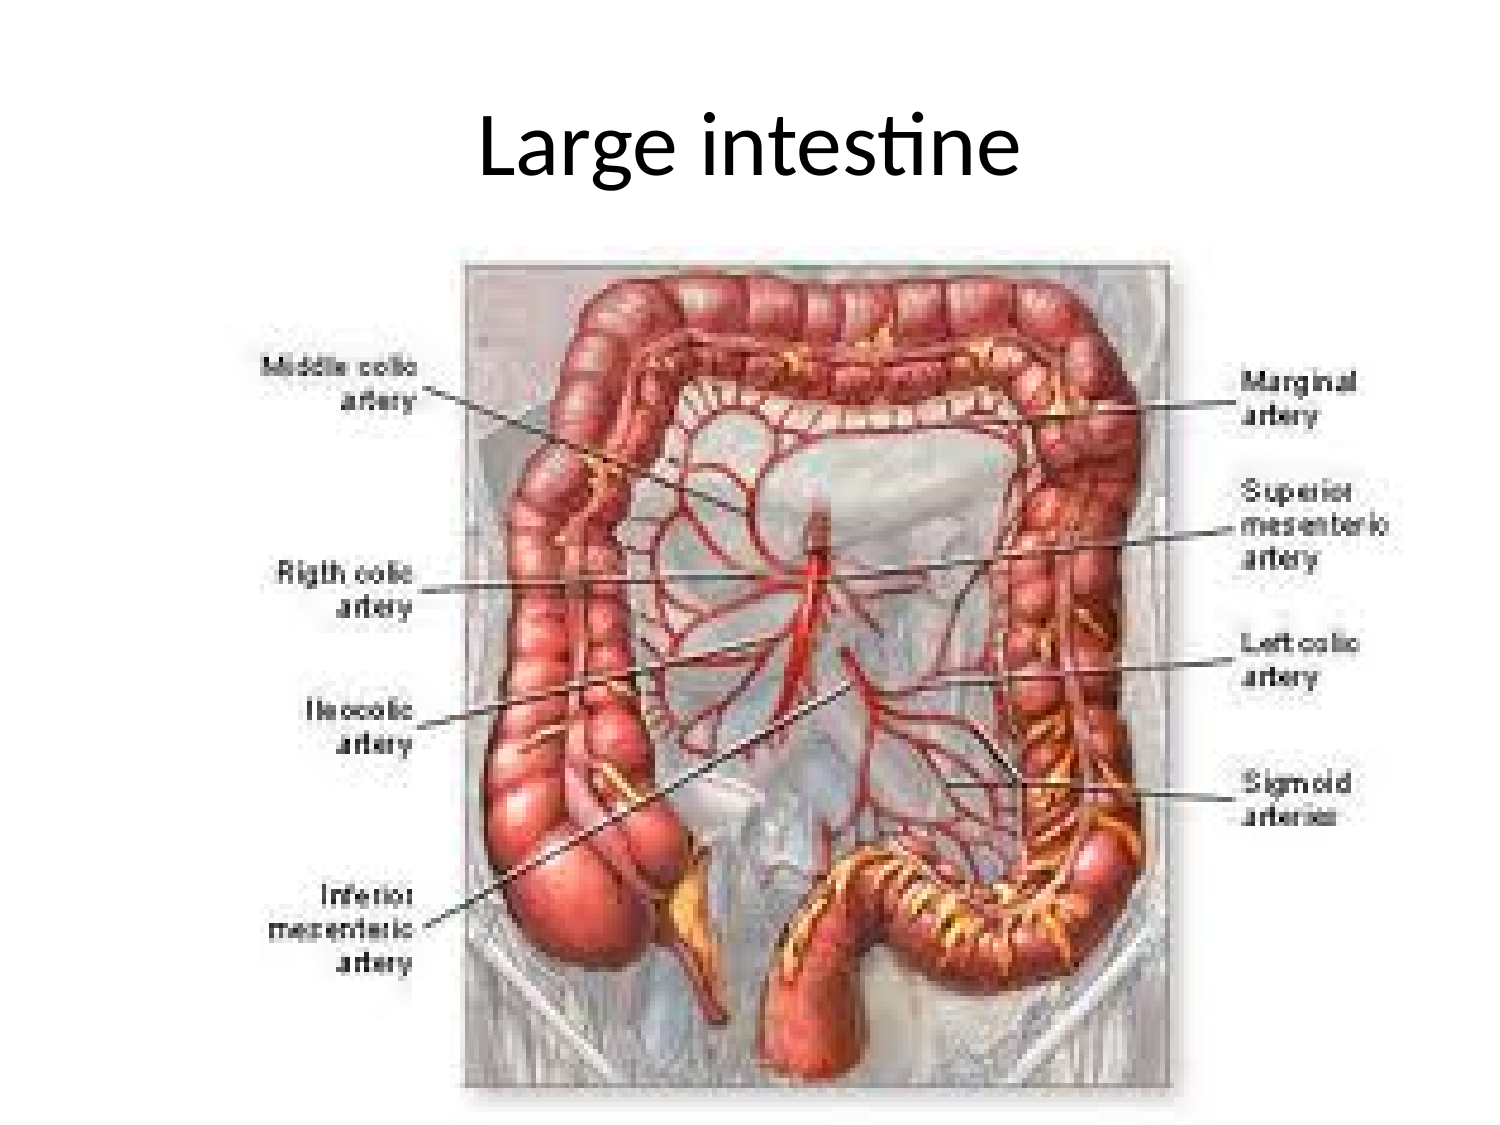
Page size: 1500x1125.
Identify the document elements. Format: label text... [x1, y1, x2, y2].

picture [222, 245, 1419, 1125]
title Large intestine [75, 45, 1425, 233]
